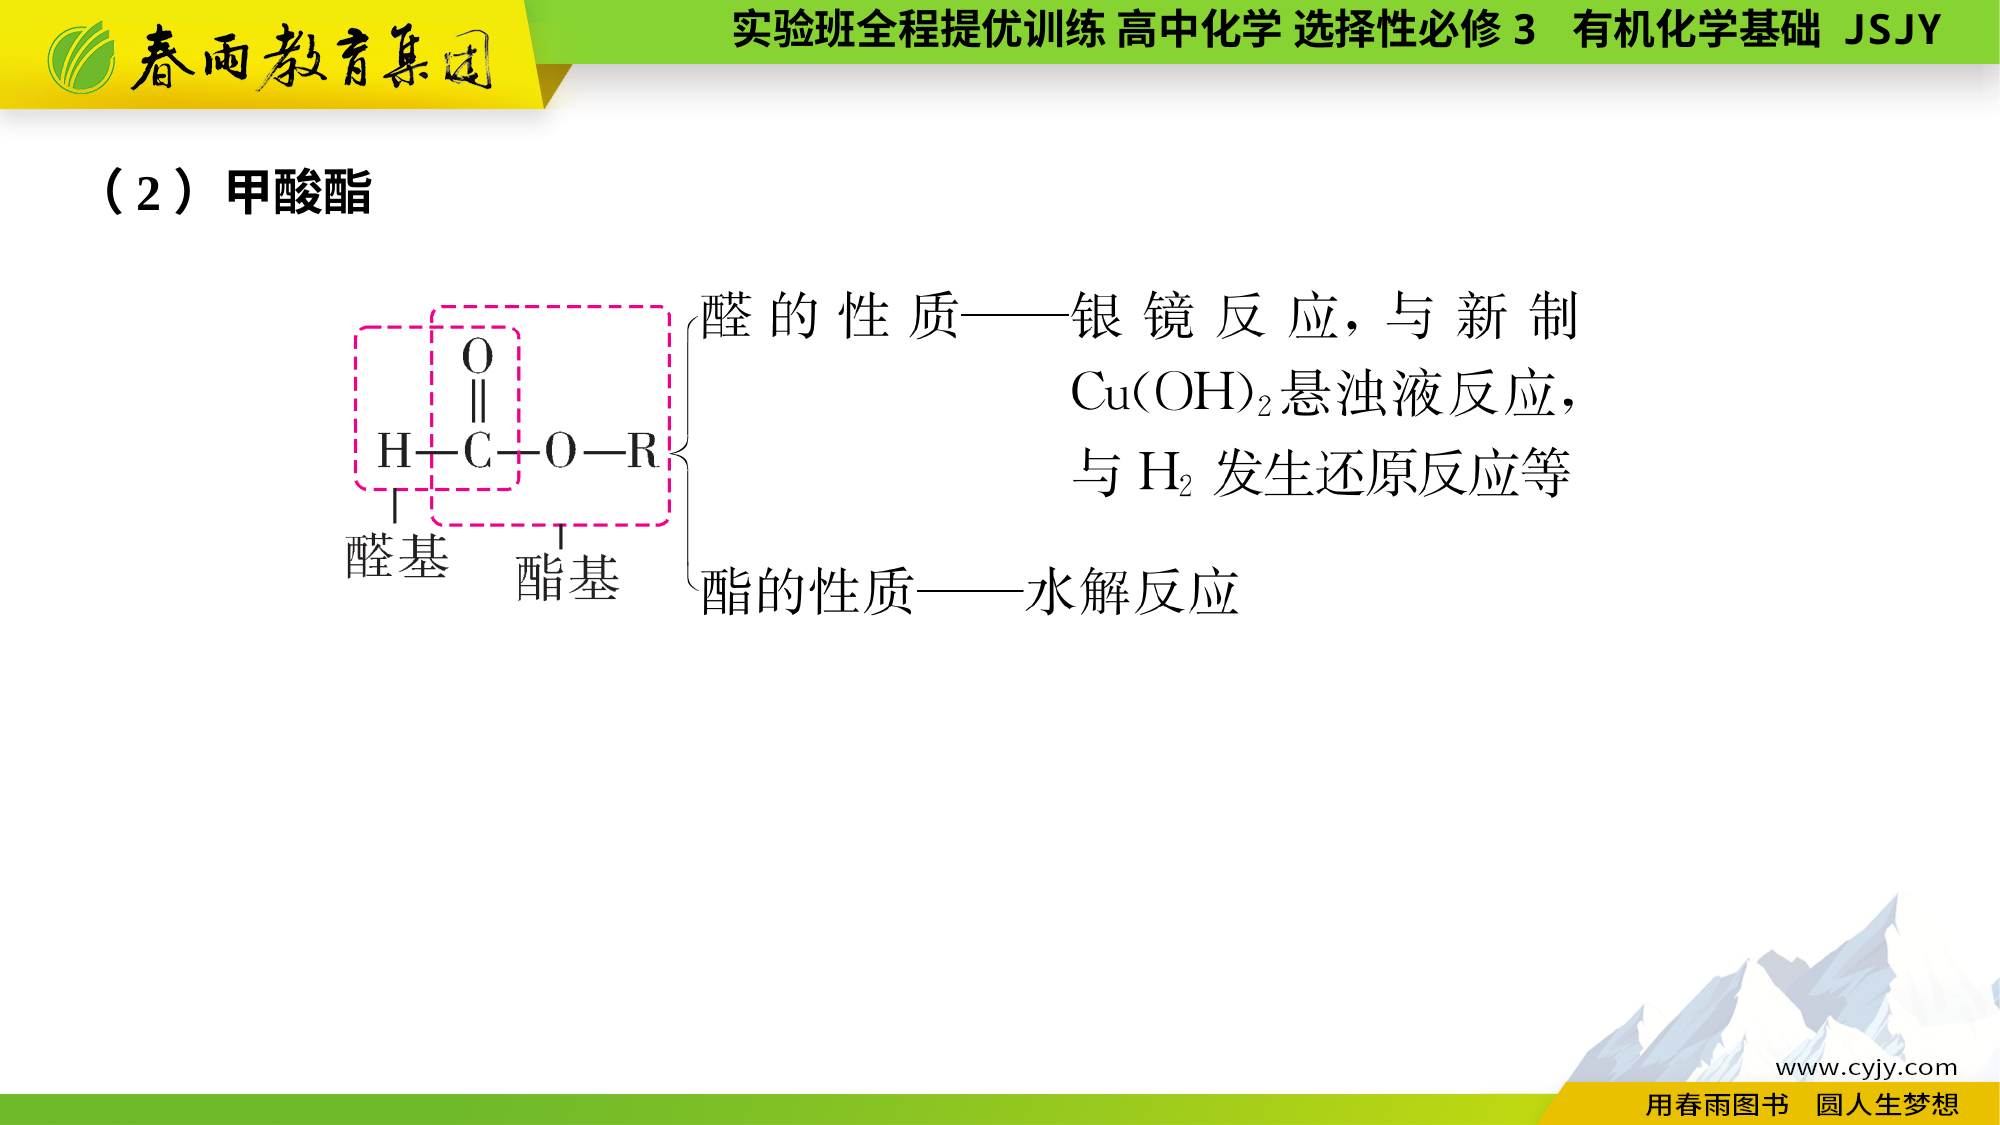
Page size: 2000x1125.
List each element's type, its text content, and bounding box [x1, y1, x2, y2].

list （2）甲酸酯 [59, 122, 1944, 217]
picture [0, 0, 2000, 1125]
